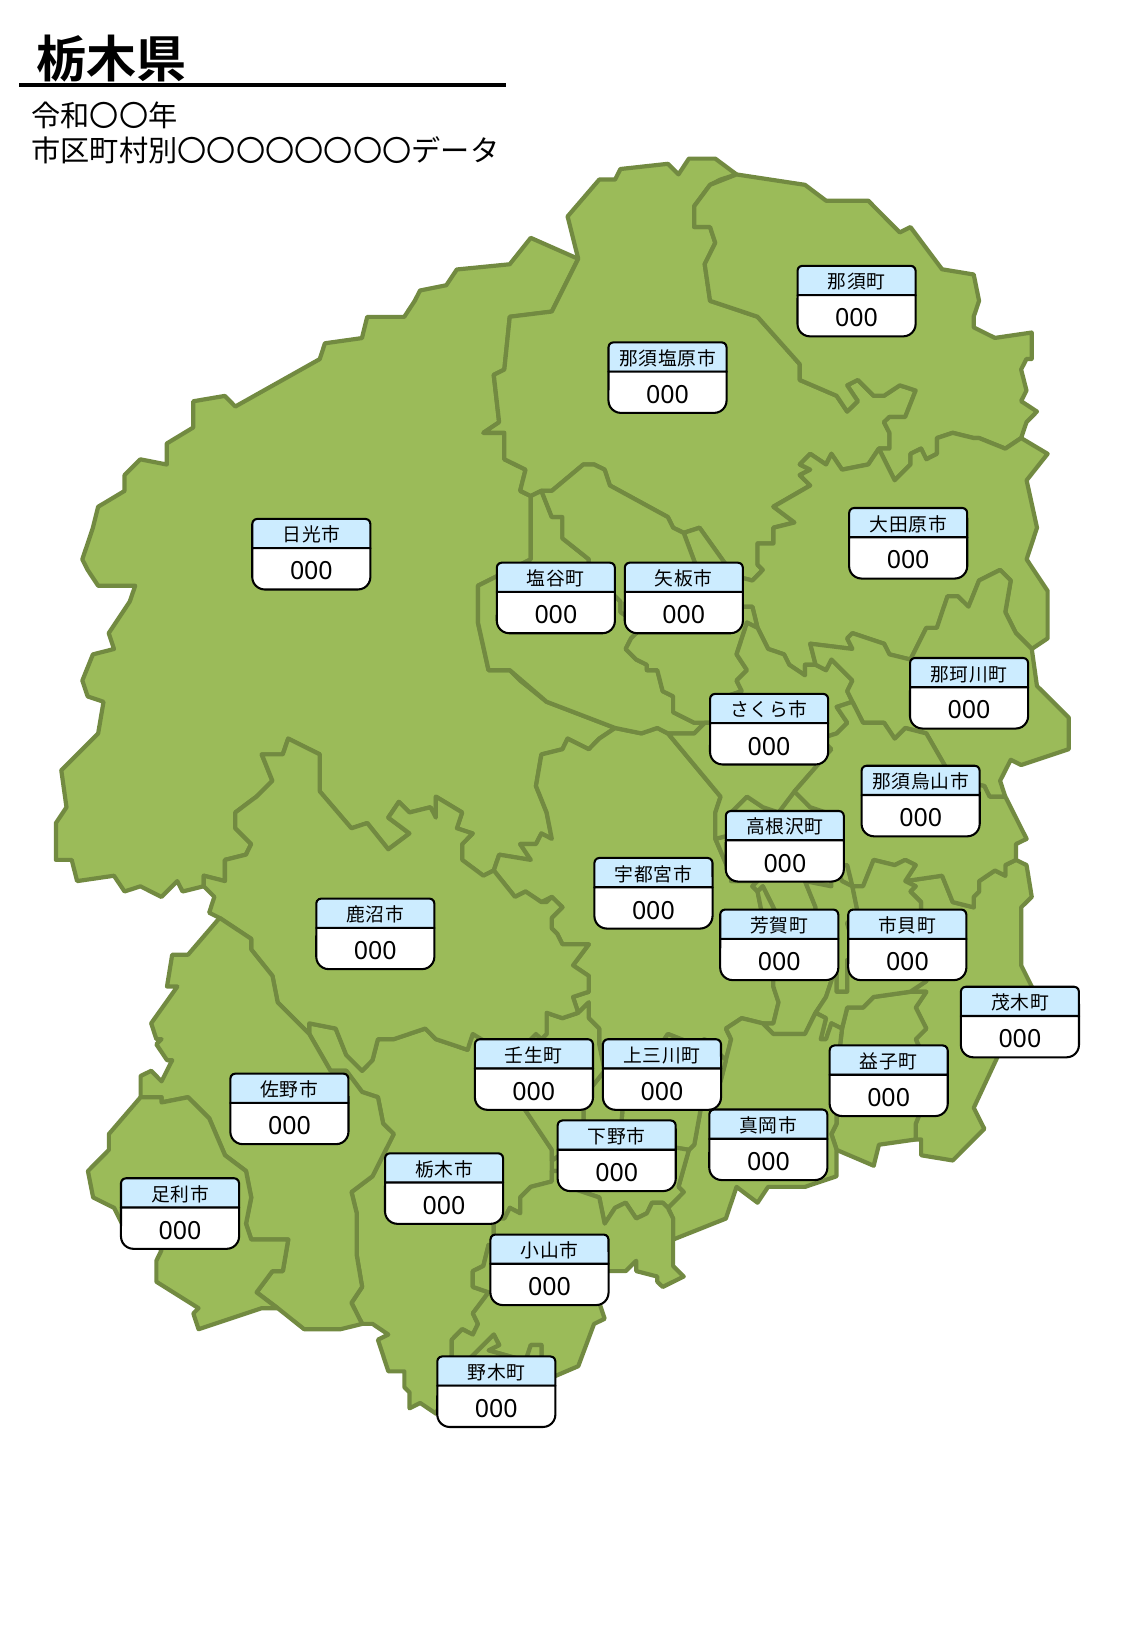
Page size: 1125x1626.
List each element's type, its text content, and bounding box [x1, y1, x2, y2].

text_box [557, 1120, 676, 1192]
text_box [829, 1045, 948, 1117]
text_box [960, 986, 1080, 1058]
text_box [719, 909, 839, 981]
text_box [602, 1039, 722, 1111]
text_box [909, 657, 1029, 729]
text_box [384, 1153, 504, 1225]
text_box 栃木県 [21, 20, 202, 83]
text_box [709, 1109, 828, 1181]
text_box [490, 1234, 609, 1306]
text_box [230, 1073, 349, 1145]
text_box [252, 518, 371, 590]
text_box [797, 265, 916, 337]
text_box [594, 857, 713, 929]
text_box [316, 898, 435, 970]
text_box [624, 562, 744, 634]
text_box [608, 342, 727, 414]
text_box 令和〇〇年 市区町村別〇〇〇〇〇〇〇〇データ [16, 89, 515, 175]
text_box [709, 693, 829, 765]
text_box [725, 810, 845, 882]
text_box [496, 562, 616, 634]
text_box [474, 1039, 594, 1111]
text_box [120, 1178, 240, 1250]
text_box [861, 765, 980, 837]
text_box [848, 909, 967, 981]
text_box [437, 1356, 556, 1428]
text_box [848, 507, 968, 579]
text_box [55, 158, 1070, 1420]
